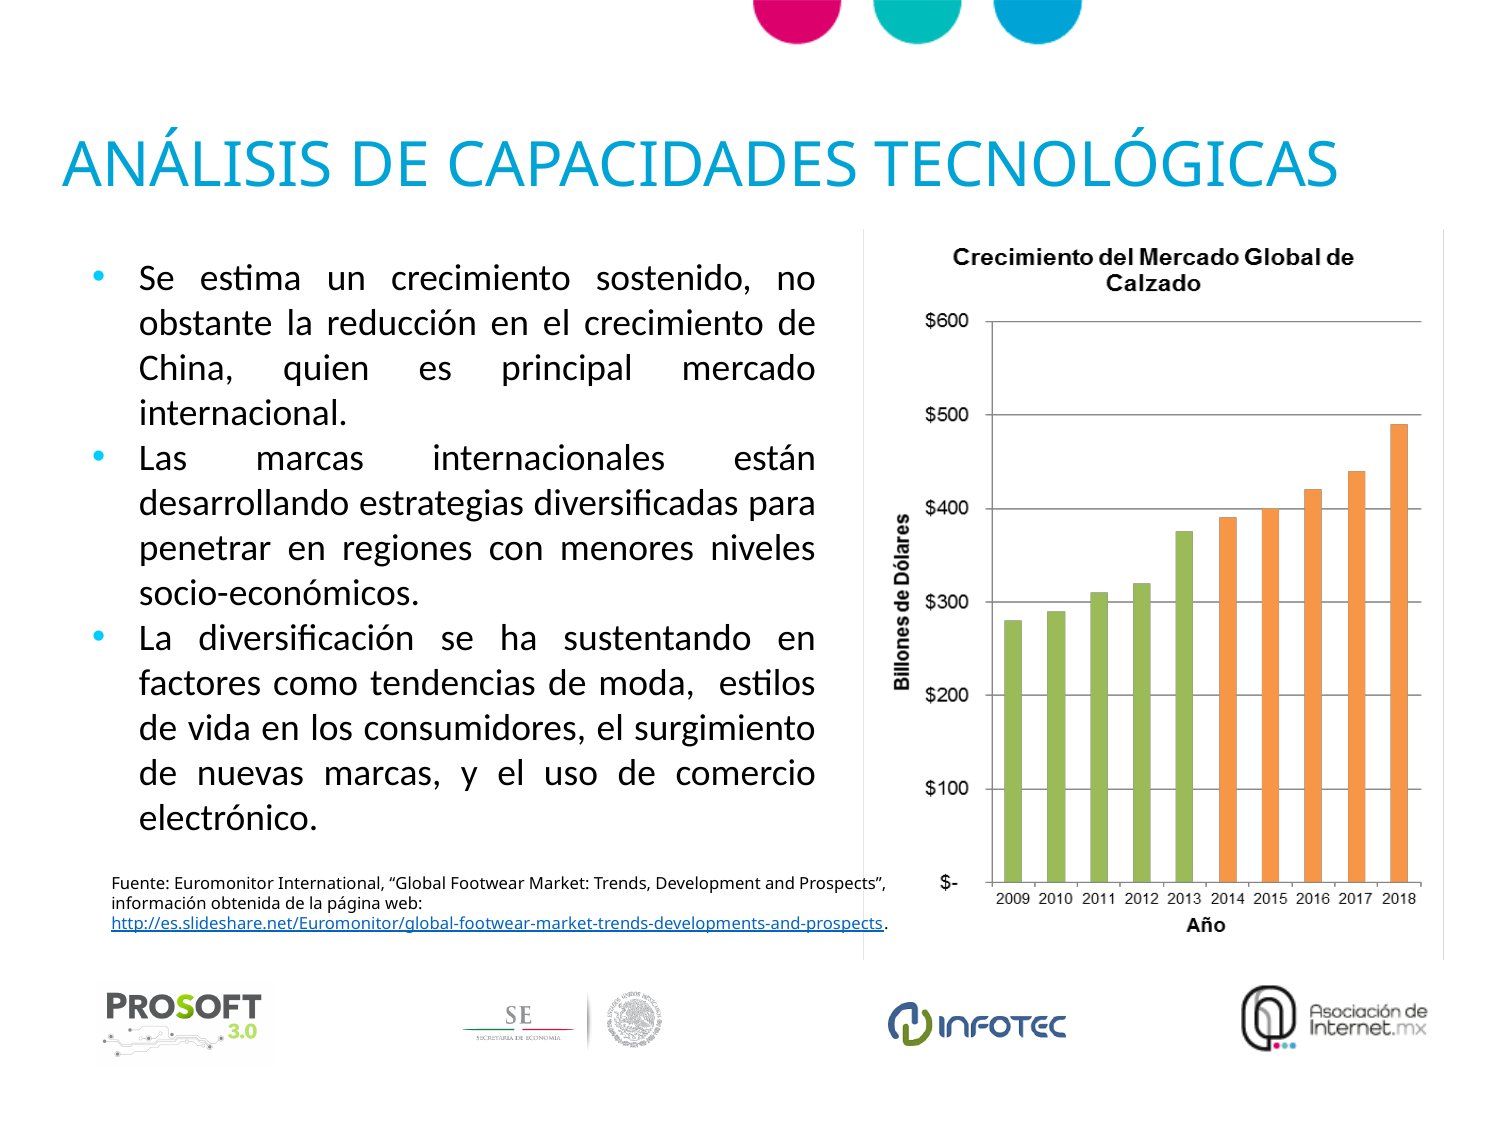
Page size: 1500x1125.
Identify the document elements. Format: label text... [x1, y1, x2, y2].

picture [0, 0, 1500, 1125]
text_box Fuente: Euromonitor International, “Global Footwear Market: Trends, Development and Prospects”, información obtenida de la página web: http://es.slideshare.net/Euromonitor/global-footwear-market-trends-developments-and-prospects. [96, 865, 919, 963]
text_box Se estima un crecimiento sostenido, no obstante la reducción en el crecimiento de China, quien es principal mercado internacional. Las marcas internacionales están desarrollando estrategias diversificadas para penetrar en regiones con menores niveles socio-económicos. La diversificación se ha sustentando en factores como tendencias de moda, estilos de vida en los consumidores, el surgimiento de nuevas marcas, y el uso de comercio electrónico. [77, 245, 832, 846]
title ANÁLISIS DE CAPACIDADES TECNOLÓGICAS [47, 104, 1472, 228]
